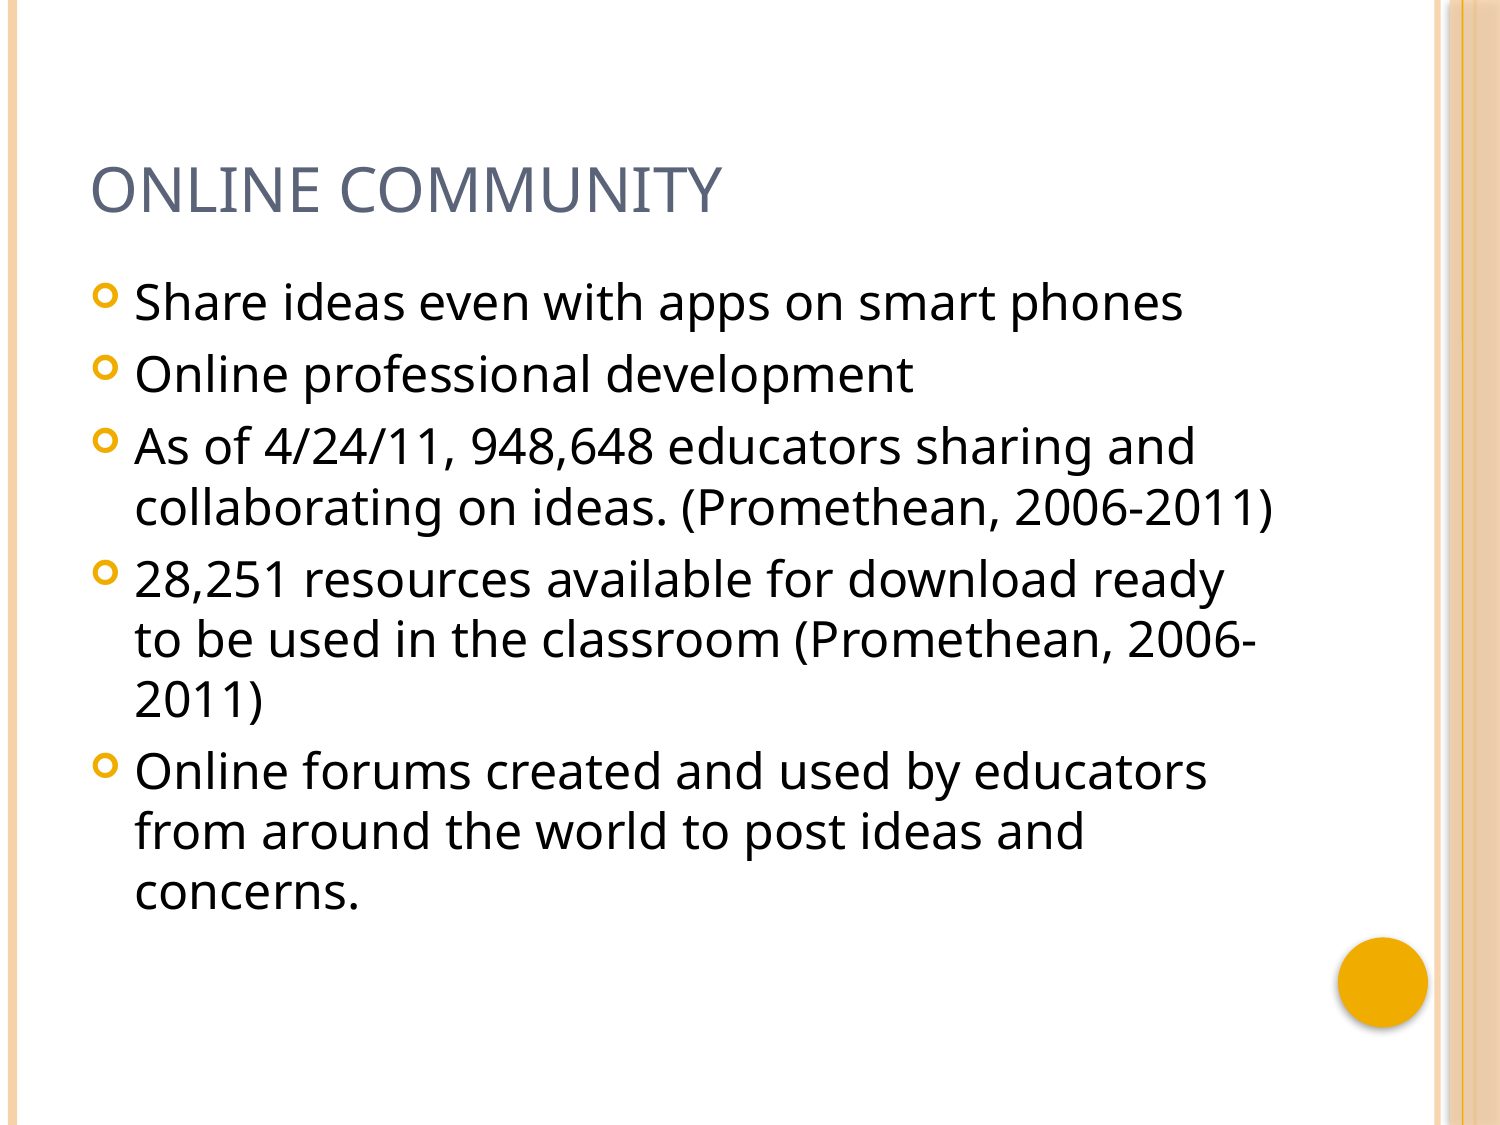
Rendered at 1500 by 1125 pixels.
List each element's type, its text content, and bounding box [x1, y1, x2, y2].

list Share ideas even with apps on smart phones Online professional development As of 4/24/11, 948,648 educators sharing and collaborating on ideas. (Promethean, 2006-2011) 28,251 resources available for download ready to be used in the classroom (Promethean, 2006-2011) Online forums created and used by educators from around the world to post ideas and concerns. [75, 262, 1300, 1062]
title Online Community [75, 45, 1300, 233]
